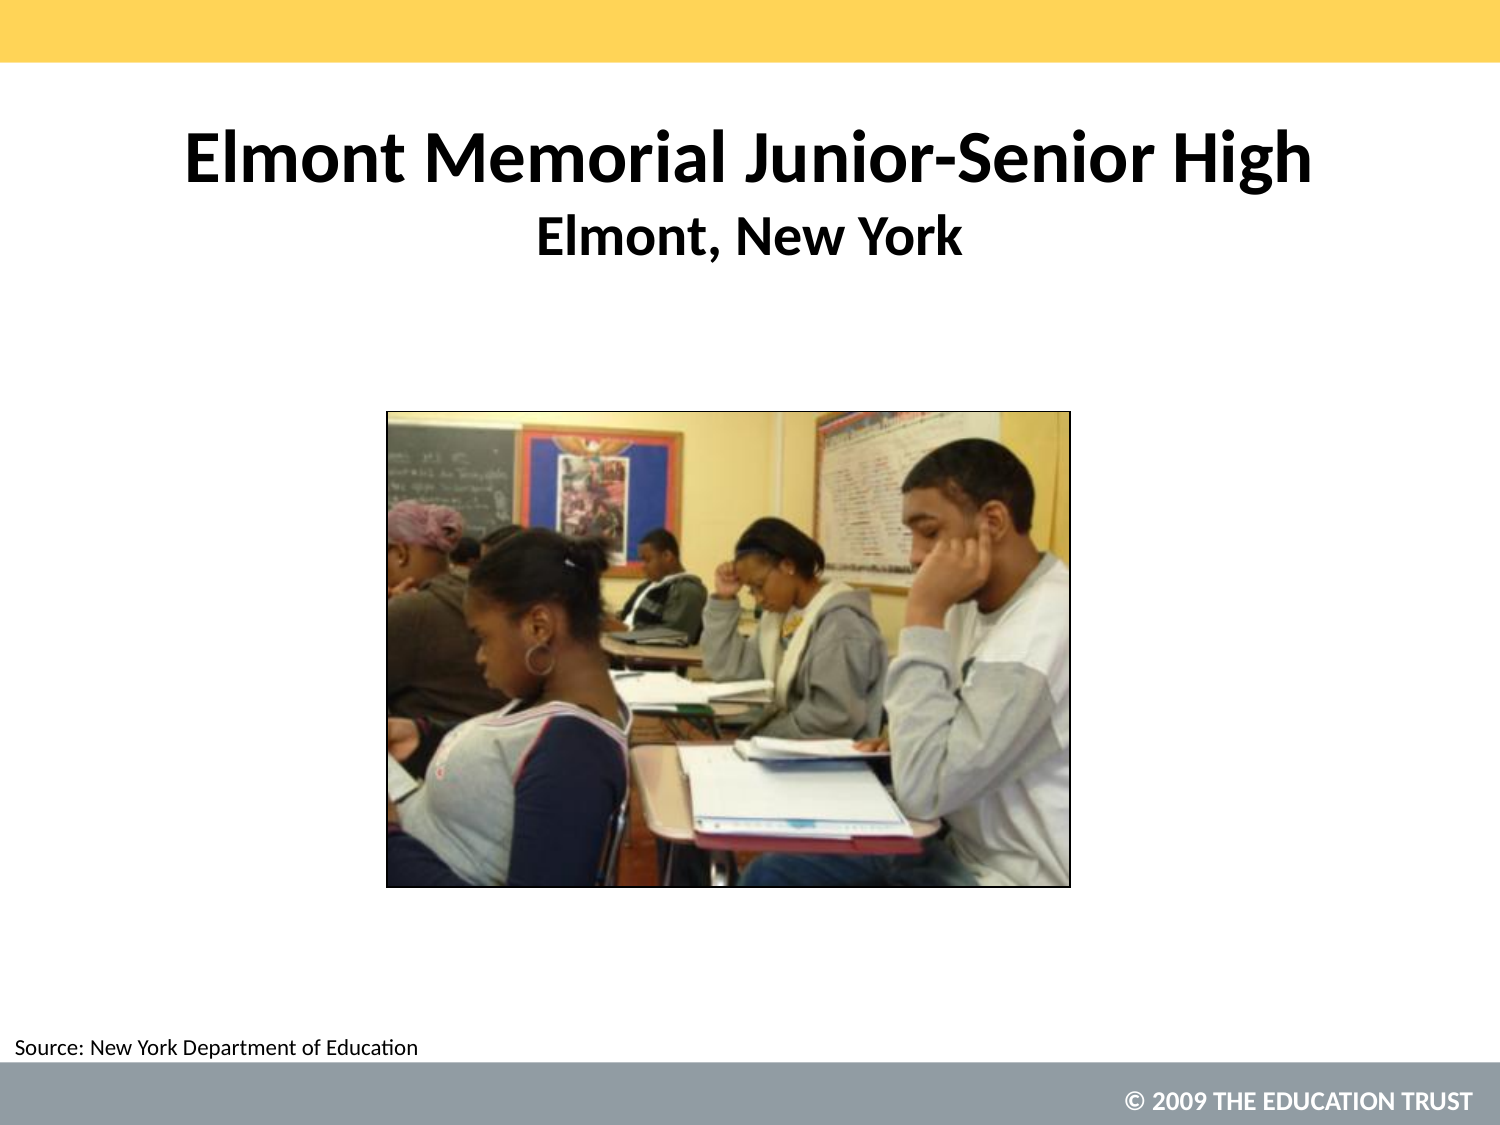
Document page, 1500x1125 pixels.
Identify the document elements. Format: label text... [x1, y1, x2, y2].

picture [387, 412, 1070, 887]
title Elmont Memorial Junior-Senior High Elmont, New York [74, 99, 1426, 276]
list New York Department of Education [74, 1024, 888, 1063]
